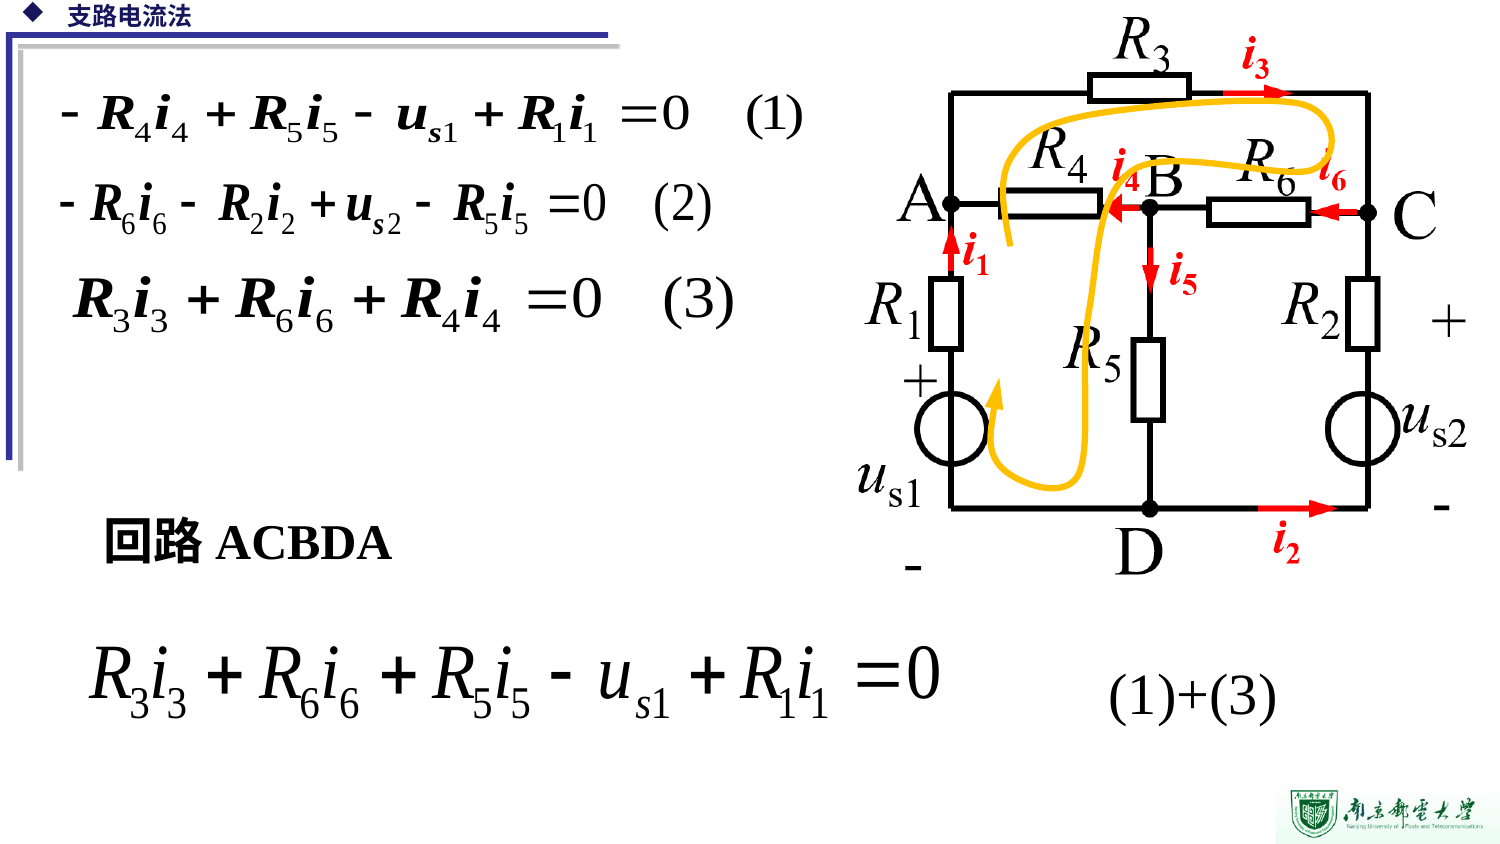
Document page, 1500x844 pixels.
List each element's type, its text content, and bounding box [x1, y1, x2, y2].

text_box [51, 78, 813, 156]
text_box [76, 619, 1022, 738]
picture [1275, 781, 1500, 844]
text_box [51, 165, 722, 248]
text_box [59, 257, 747, 348]
text_box 回路ACBDA [88, 502, 601, 578]
picture [855, 4, 1469, 593]
text_box (1)+(3) [1093, 649, 1293, 734]
